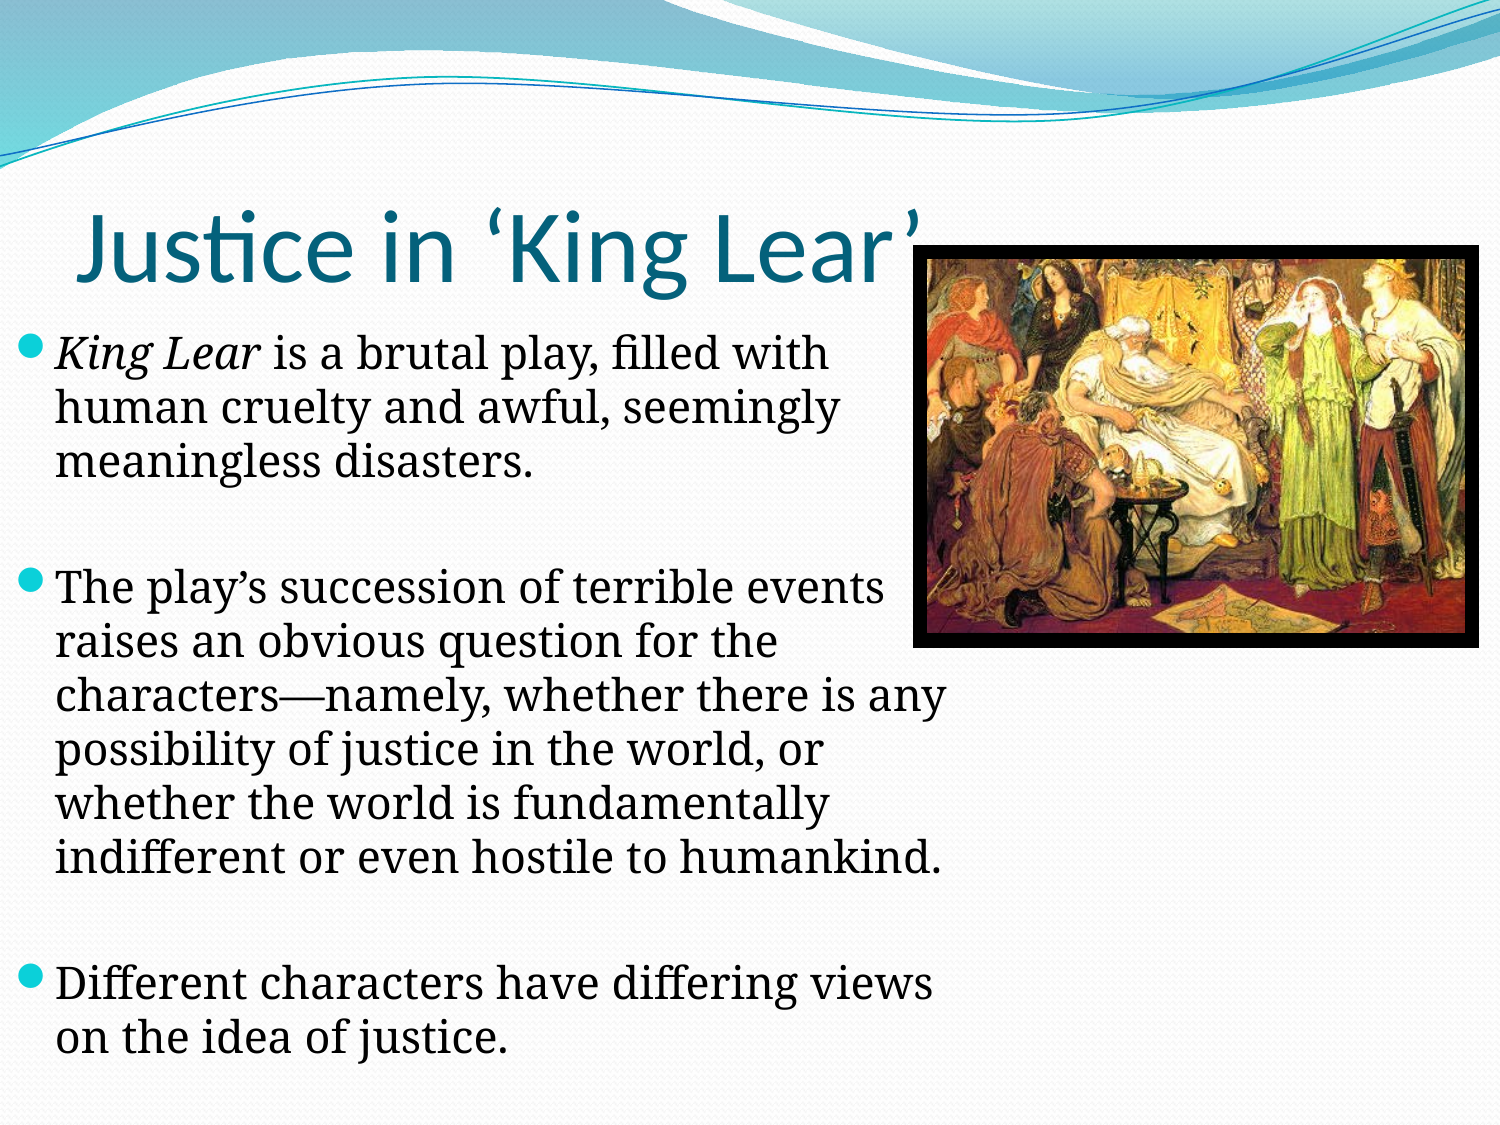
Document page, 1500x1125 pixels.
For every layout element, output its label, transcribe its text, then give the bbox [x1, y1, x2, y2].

list King Lear is a brutal play, filled with human cruelty and awful, seemingly meaningless disasters. The play’s succession of terrible events raises an obvious question for the characters—namely, whether there is any possibility of justice in the world, or whether the world is fundamentally indifferent or even hostile to humankind. Different characters have differing views on the idea of justice. [0, 317, 963, 1094]
picture [926, 258, 1465, 634]
title Justice in ‘King Lear’ [75, 115, 1425, 303]
